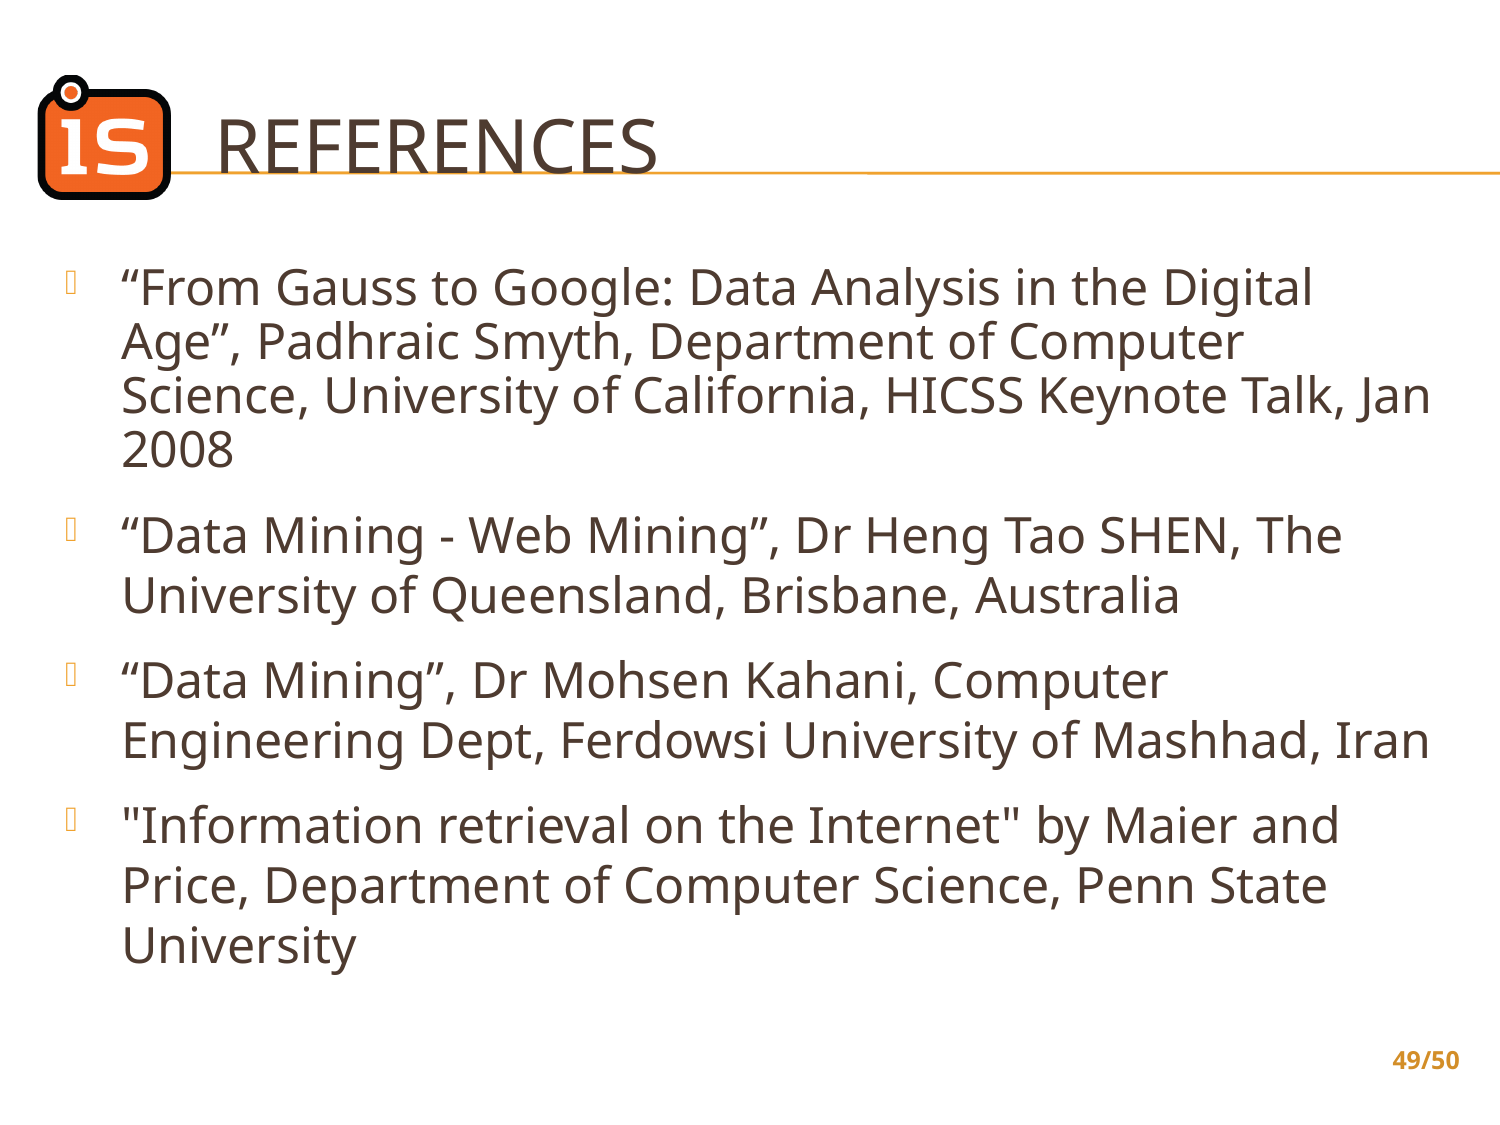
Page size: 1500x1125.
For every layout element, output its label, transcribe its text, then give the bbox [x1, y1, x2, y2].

title referenceS [200, 75, 1475, 213]
picture [37, 75, 171, 200]
list “From Gauss to Google: Data Analysis in the Digital Age”, Padhraic Smyth, Department of Computer Science, University of California, HICSS Keynote Talk, Jan 2008 “Data Mining - Web Mining”, Dr Heng Tao SHEN, The University of Queensland, Brisbane, Australia “Data Mining”, Dr Mohsen Kahani, Computer Engineering Dept, Ferdowsi University of Mashhad, Iran "Information retrieval on the Internet" by Maier and Price, Department of Computer Science, Penn State University [49, 254, 1451, 998]
slide_number 49/50 [1350, 1037, 1475, 1079]
